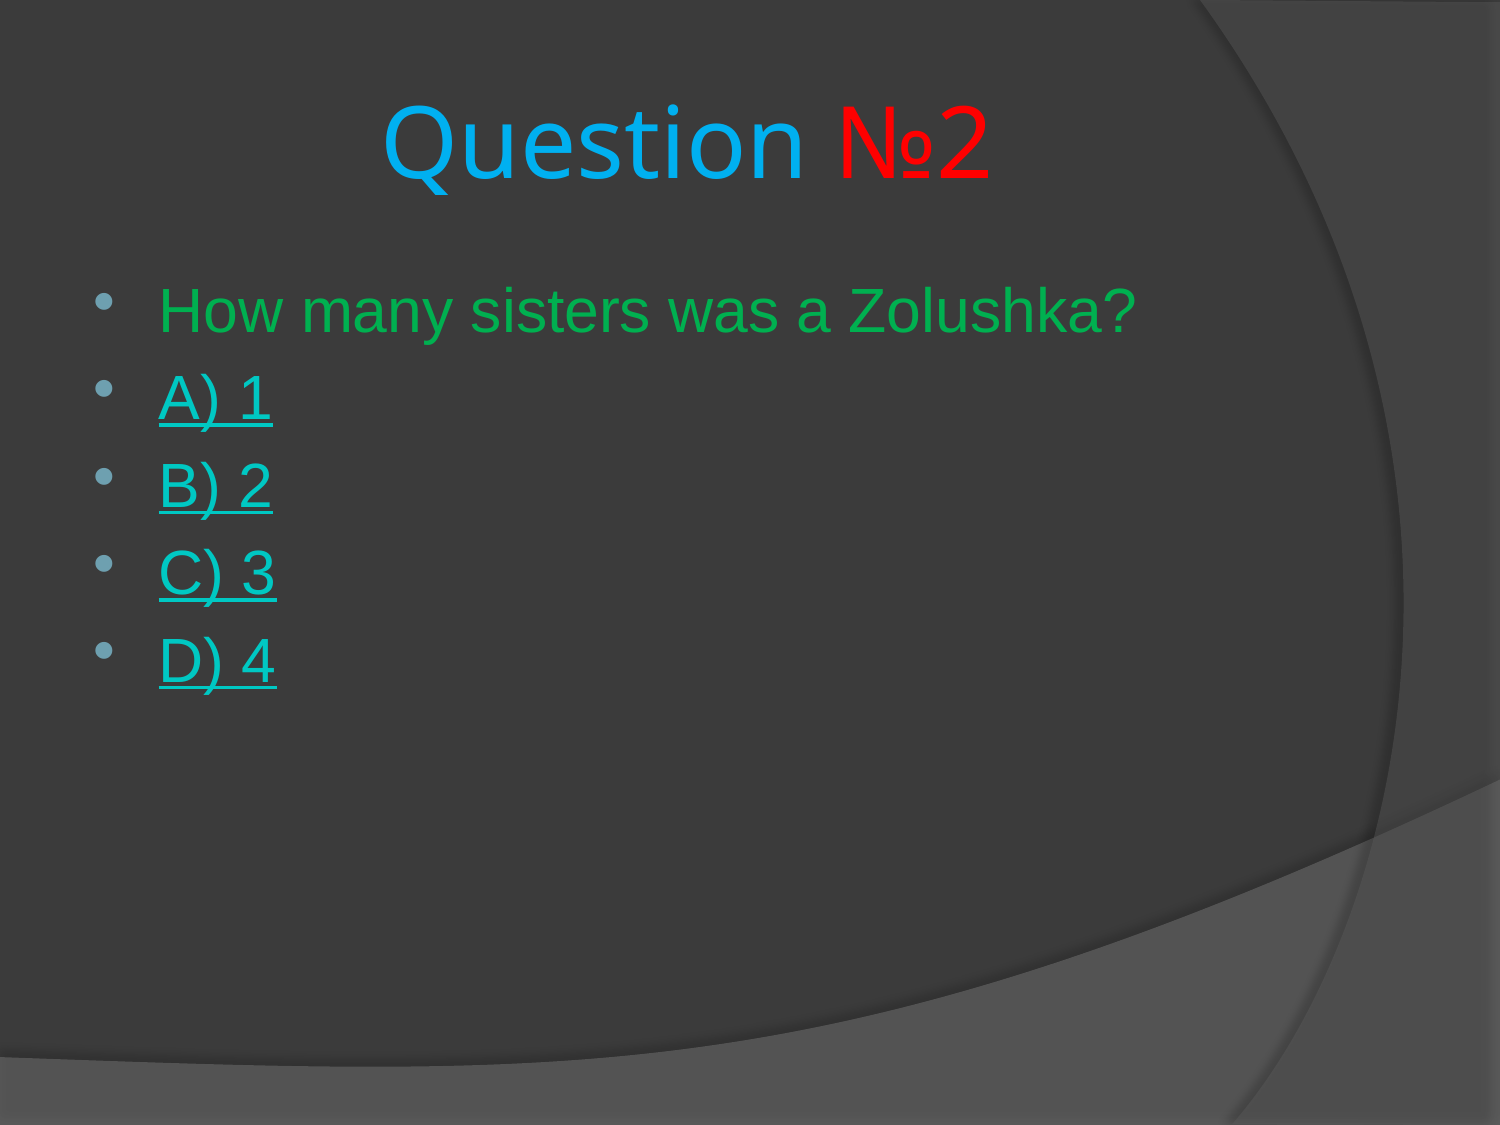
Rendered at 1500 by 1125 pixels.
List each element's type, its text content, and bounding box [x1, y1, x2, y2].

title Question №2 [75, 45, 1300, 233]
list How many sisters was a Zolushka? A) 1 B) 2 C) 3 D) 4 [75, 262, 1300, 1005]
